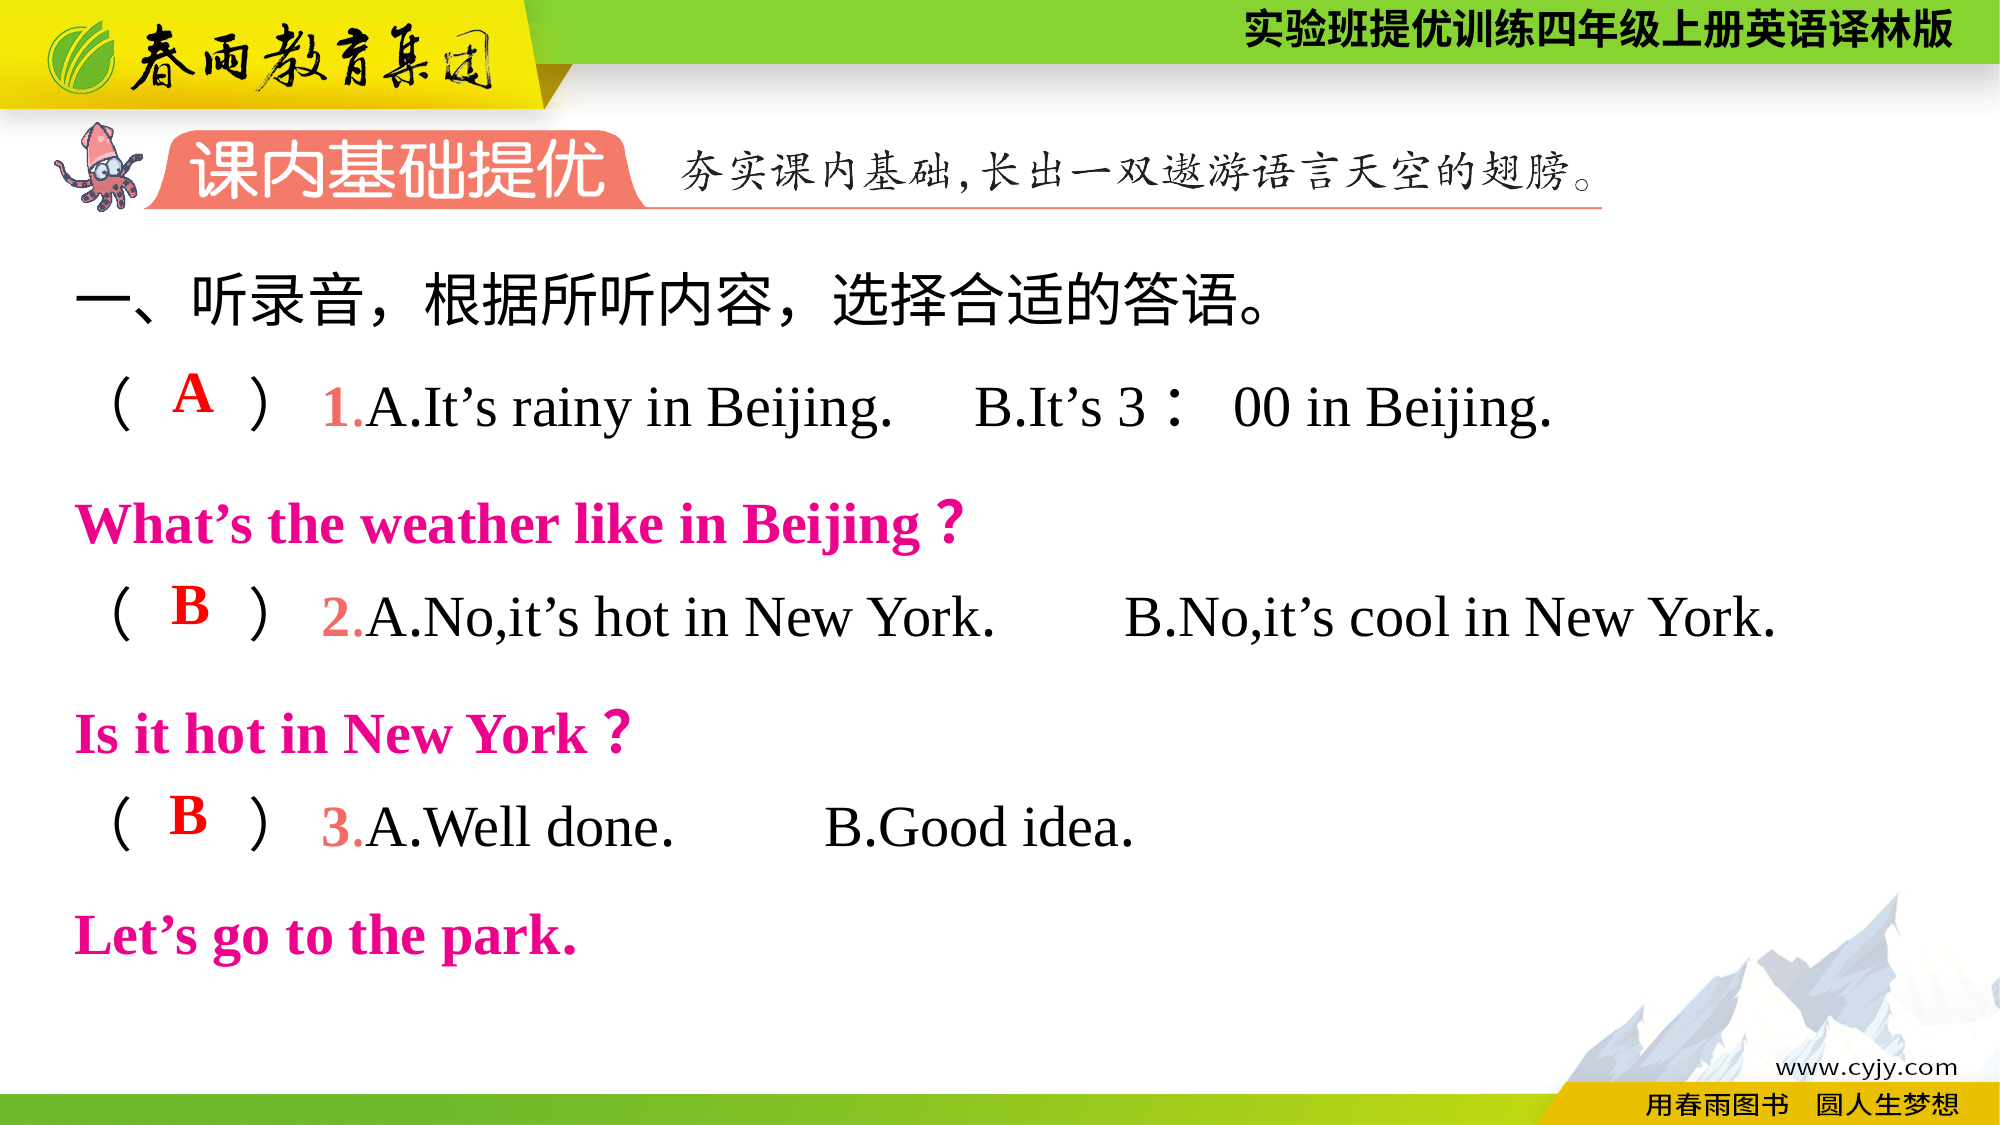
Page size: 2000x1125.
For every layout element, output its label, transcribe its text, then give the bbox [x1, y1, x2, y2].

list 一、听录音，根据所听内容，选择合适的答语。 （ ）1.A.It’s rainy in Beijing. B.It’s 3：00 in Beijing. （ ）2.A.No,it’s hot in New York. B.No,it’s cool in New York. （ ）3.A.Well done. B.Good idea. [59, 773, 154, 853]
list 一、听录音，根据所听内容，选择合适的答语。 （ ）1.A.It’s rainy in Beijing. B.It’s 3：00 in Beijing. （ ）2.A.No,it’s hot in New York. B.No,it’s cool in New York. （ ）3.A.Well done. B.Good idea. [59, 221, 1944, 442]
text_box Let’s go to the park. [59, 853, 1944, 974]
text_box B [154, 768, 223, 854]
list 一、听录音，根据所听内容，选择合适的答语。 （ ）1.A.It’s rainy in Beijing. B.It’s 3：00 in Beijing. （ ）2.A.No,it’s hot in New York. B.No,it’s cool in New York. （ ）3.A.Well done. B.Good idea. [223, 773, 1944, 853]
list 一、听录音，根据所听内容，选择合适的答语。 （ ）1.A.It’s rainy in Beijing. B.It’s 3：00 in Beijing. （ ）2.A.No,it’s hot in New York. B.No,it’s cool in New York. （ ）3.A.Well done. B.Good idea. [59, 563, 1944, 652]
text_box What’s the weather like in Beijing？ [59, 442, 1944, 563]
text_box A [157, 347, 229, 432]
text_box Is it hot in New York？ [59, 652, 1944, 773]
picture [0, 0, 2000, 1125]
text_box B [157, 558, 226, 644]
